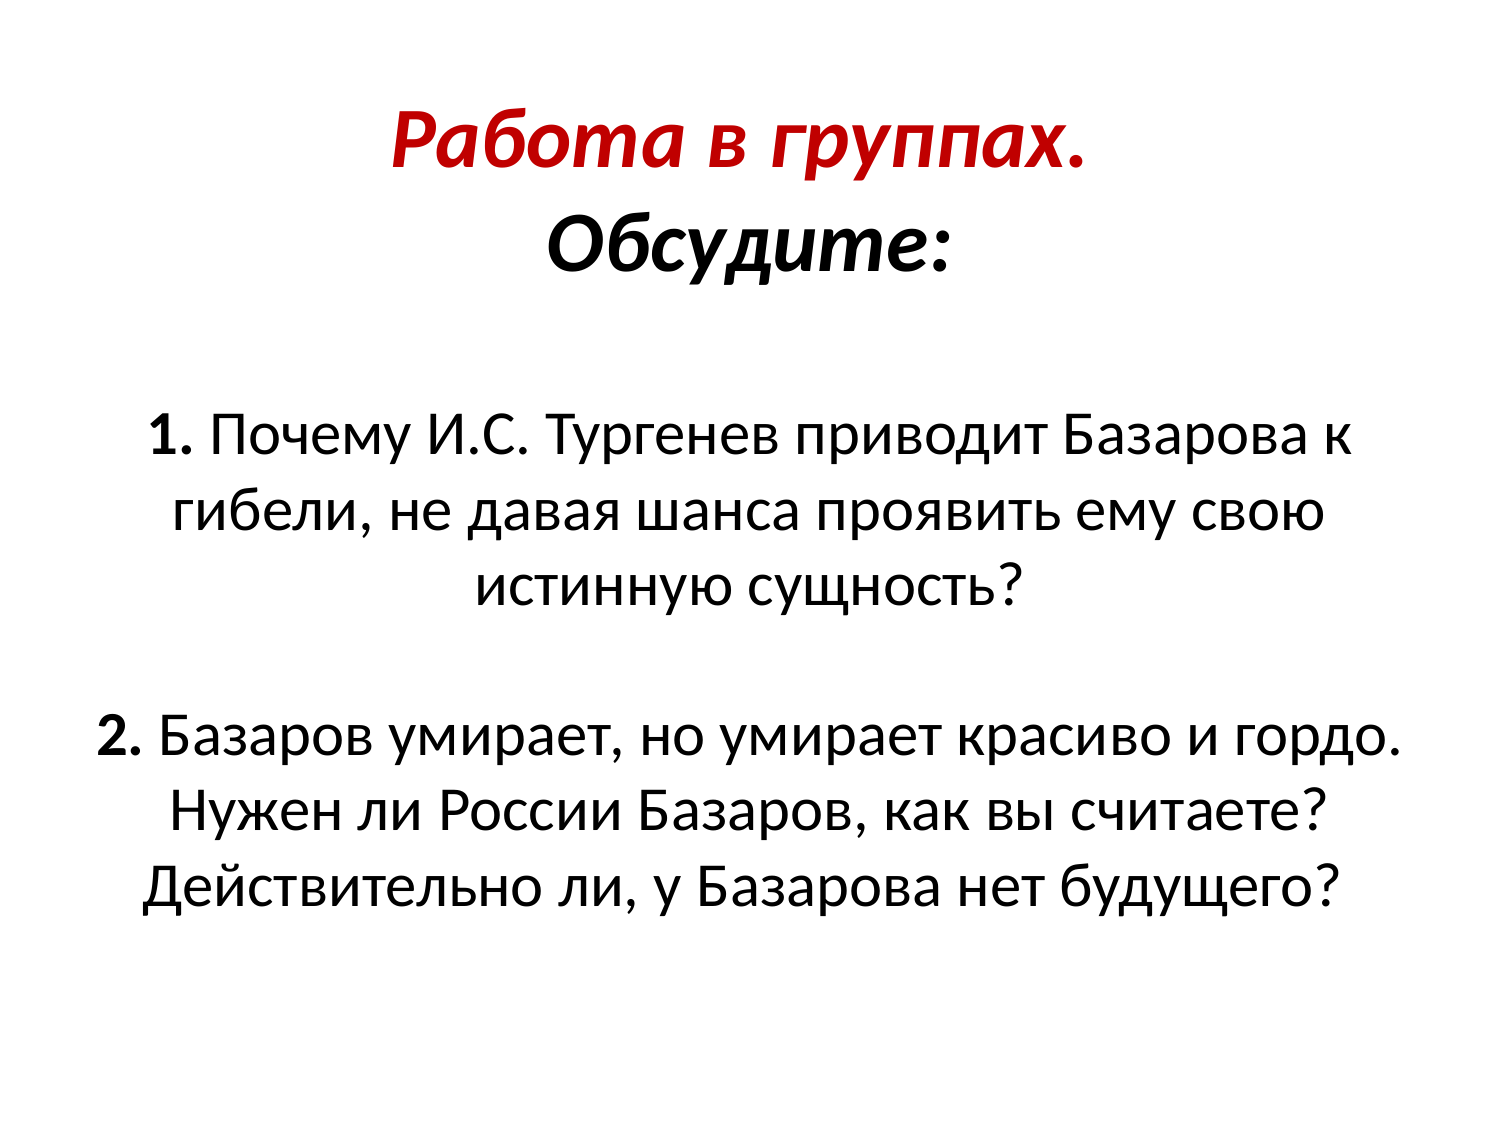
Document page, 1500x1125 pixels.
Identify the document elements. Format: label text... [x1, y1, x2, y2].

title Работа в группах. Обсудите: 1. Почему И.С. Тургенев приводит Базарова к гибели, не давая шанса проявить ему свою истинную сущность? 2. Базаров умирает, но умирает красиво и гордо. Нужен ли России Базаров, как вы считаете? Действительно ли, у Базарова нет будущего? [75, 45, 1425, 1059]
